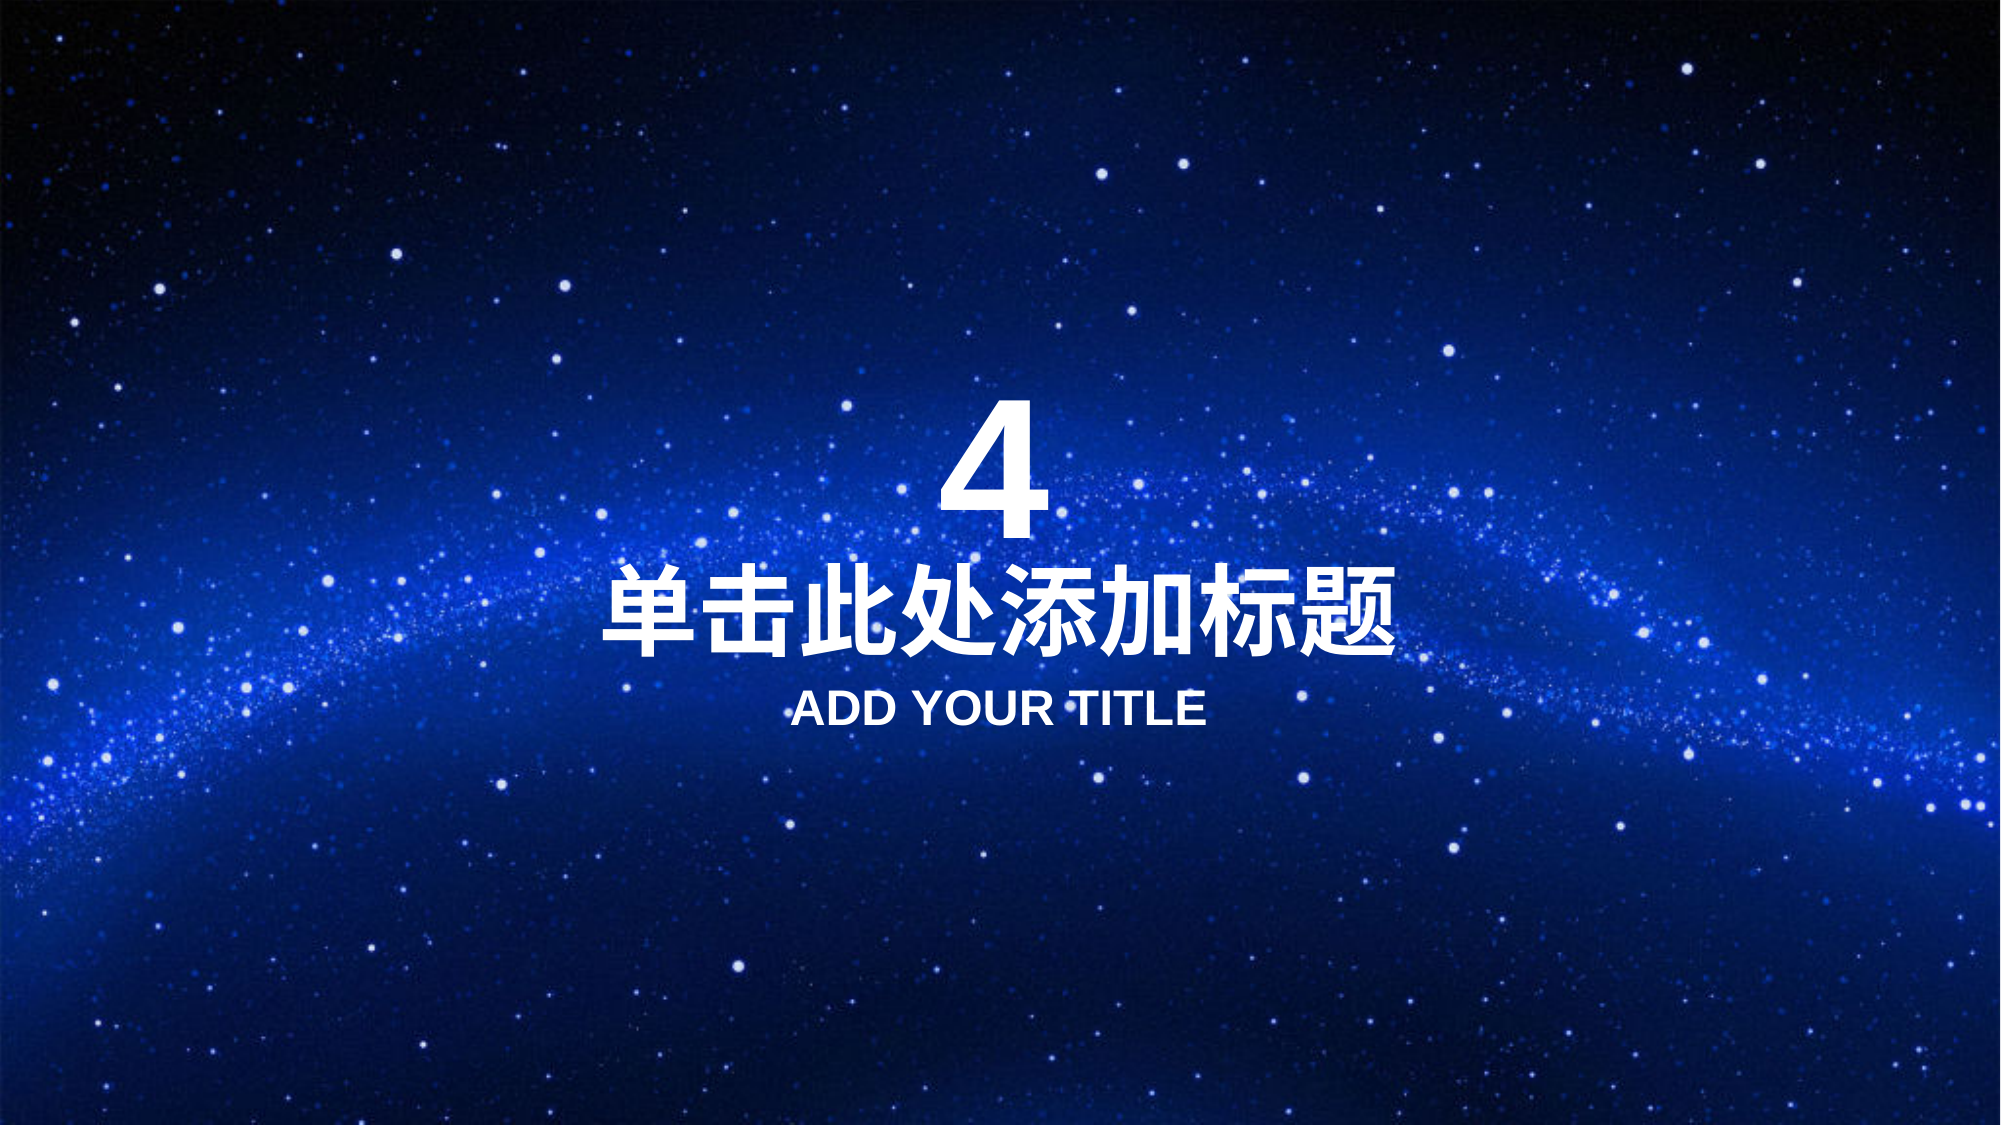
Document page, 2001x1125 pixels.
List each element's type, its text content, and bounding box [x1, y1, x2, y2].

text_box ADD YOUR TITLE [751, 668, 1246, 743]
text_box 单击此处添加标题 [560, 541, 1438, 677]
text_box 4 [747, 331, 1241, 586]
picture [0, 0, 2001, 1125]
